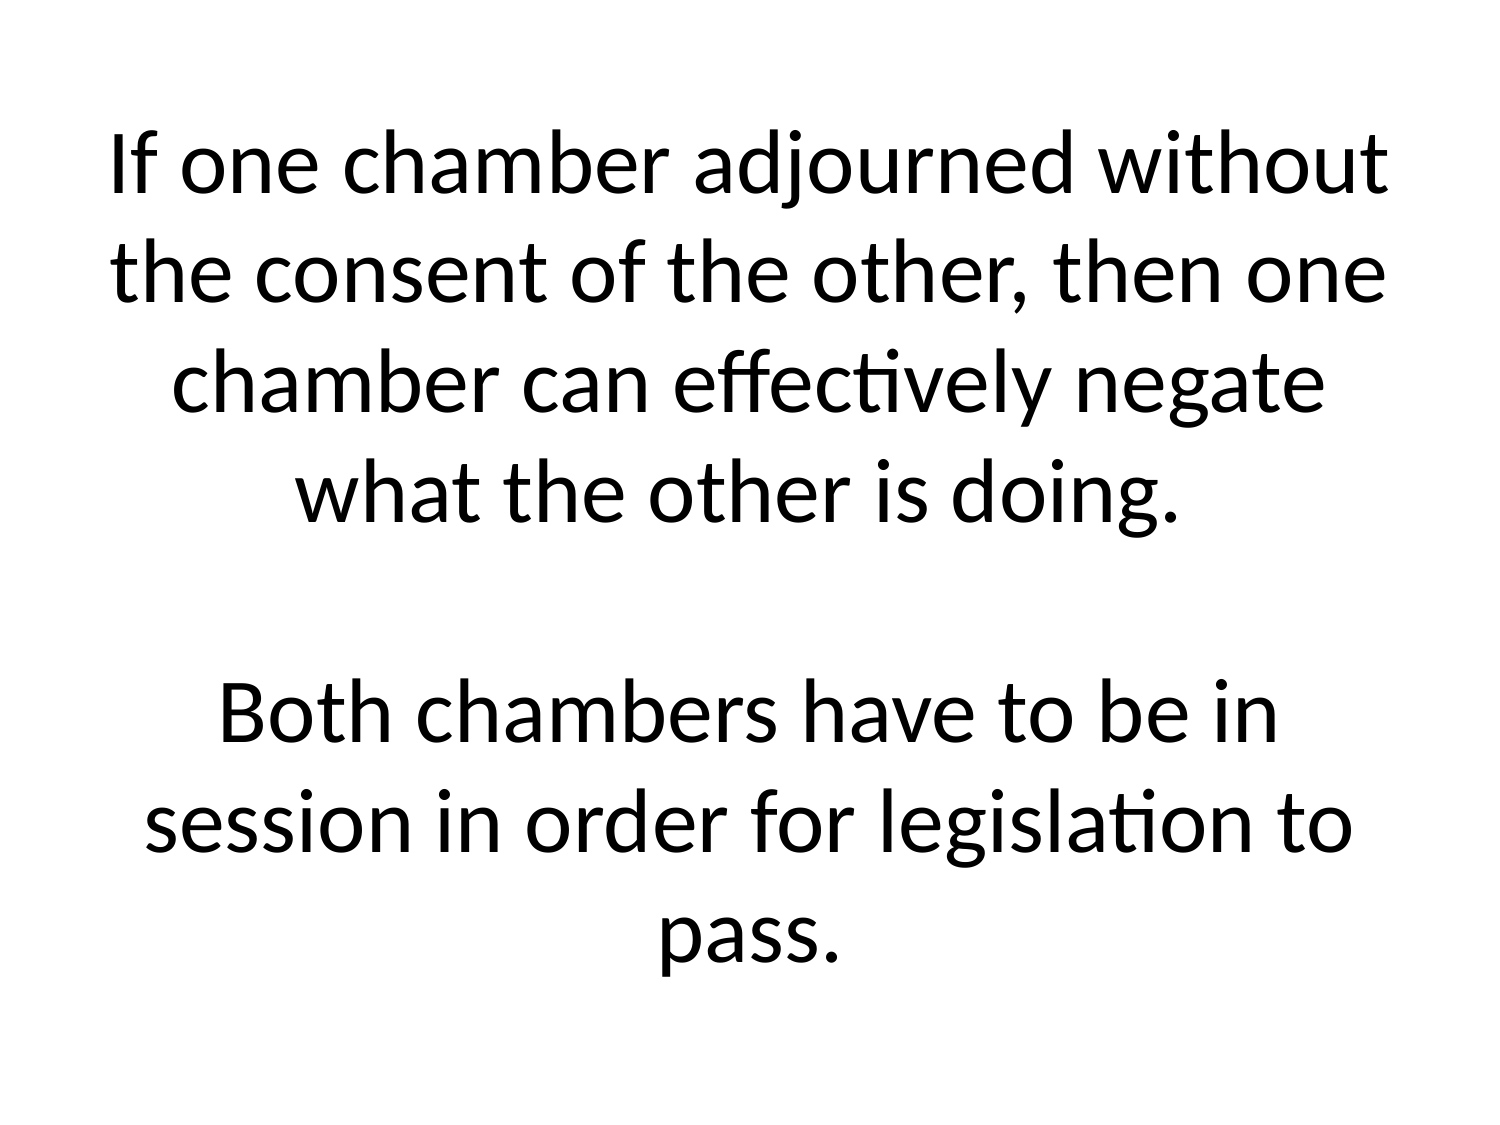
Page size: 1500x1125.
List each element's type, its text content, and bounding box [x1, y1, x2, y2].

title If one chamber adjourned without the consent of the other, then one chamber can effectively negate what the other is doing. Both chambers have to be in session in order for legislation to pass. [74, 44, 1426, 1038]
